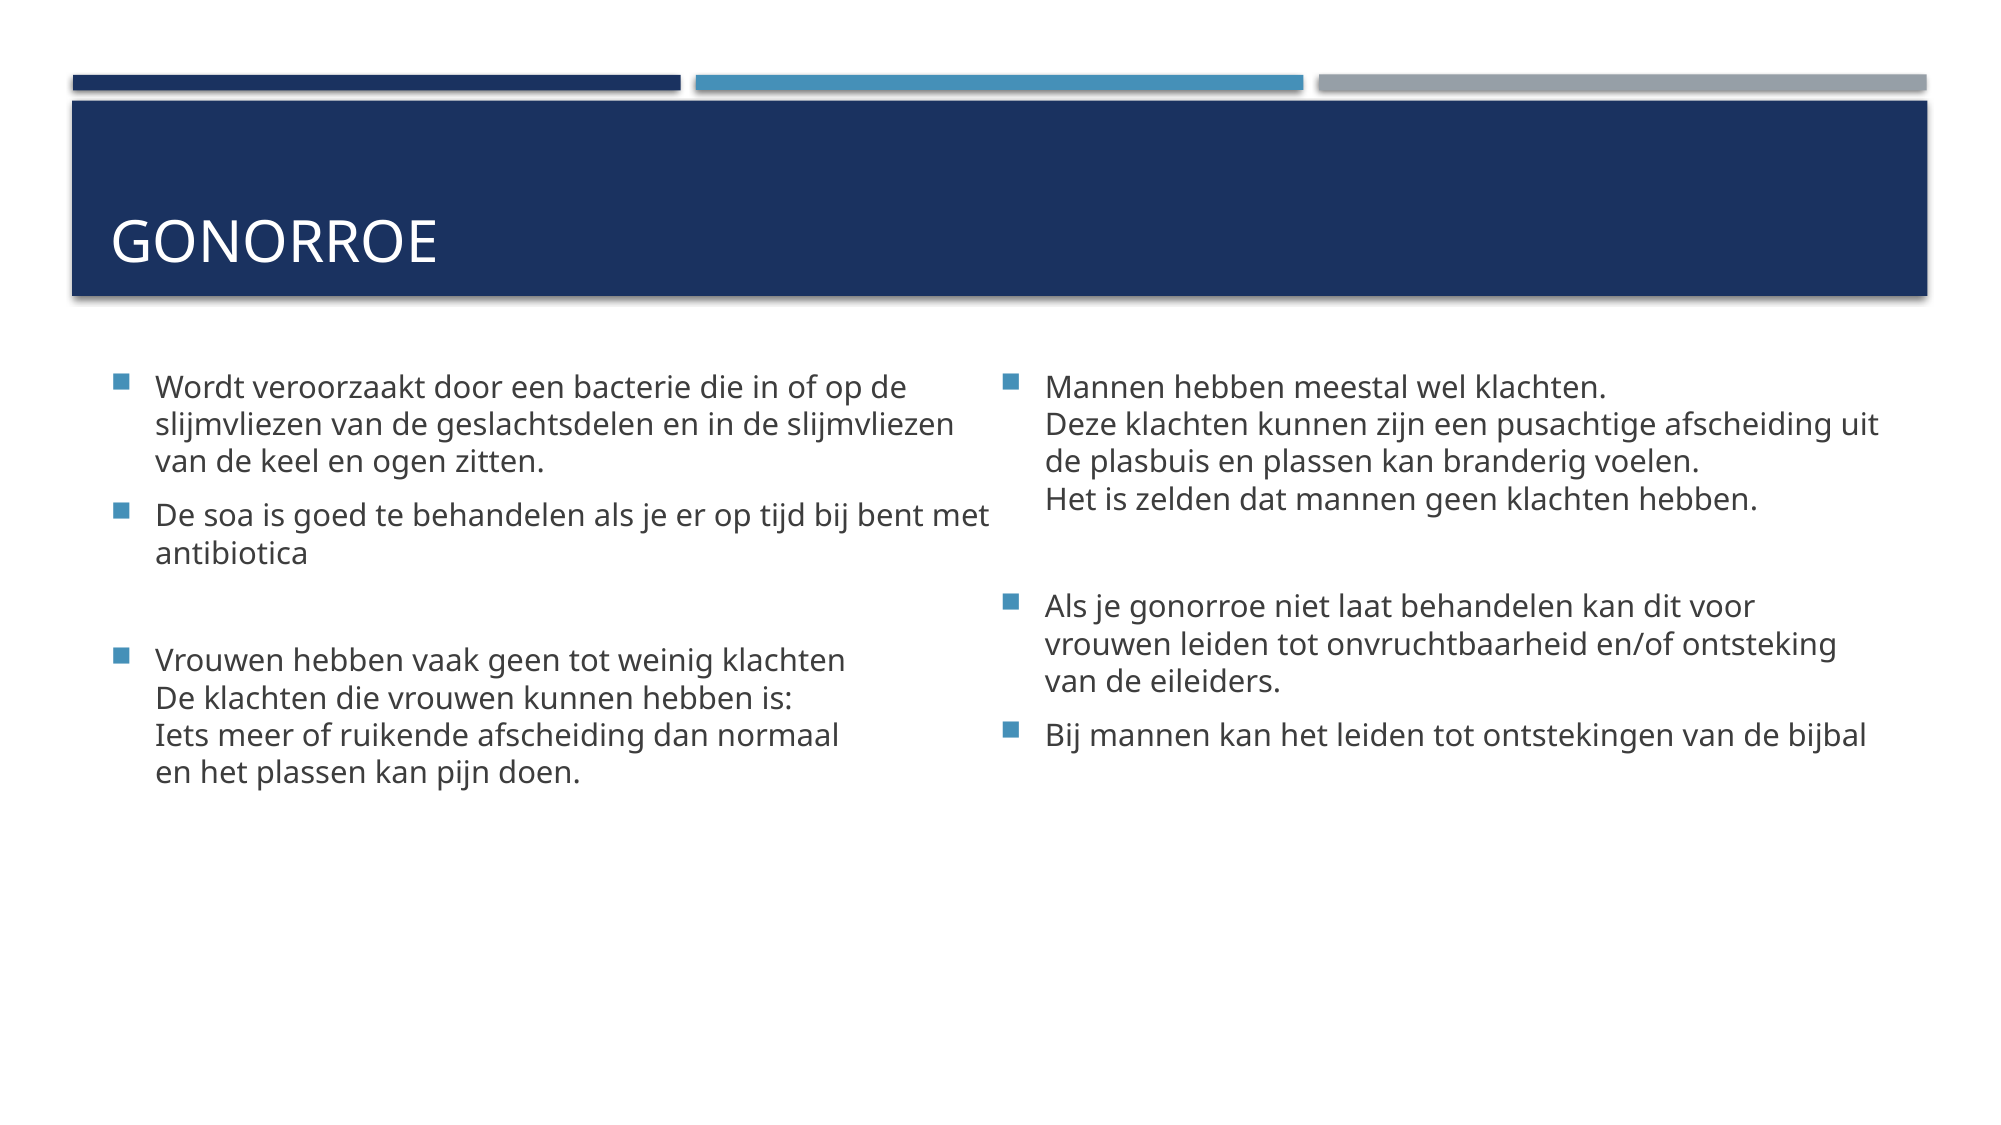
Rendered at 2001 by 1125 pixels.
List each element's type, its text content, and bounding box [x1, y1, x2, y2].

title Gonorroe [95, 115, 1905, 282]
list Wordt veroorzaakt door een bacterie die in of op de slijmvliezen van de geslachtsdelen en in de slijmvliezen van de keel en ogen zitten. De soa is goed te behandelen als je er op tijd bij bent met antibiotica Vrouwen hebben vaak geen tot weinig klachten De klachten die vrouwen kunnen hebben is: Iets meer of ruikende afscheiding dan normaal en het plassen kan pijn doen. Mannen hebben meestal wel klachten. Deze klachten kunnen zijn een pusachtige afscheiding uit de plasbuis en plassen kan branderig voelen. Het is zelden dat mannen geen klachten hebben. Als je gonorroe niet laat behandelen kan dit voor vrouwen leiden tot onvruchtbaarheid en/of ontsteking van de eileiders. Bij mannen kan het leiden tot ontstekingen van de bijbal [95, 357, 1905, 962]
